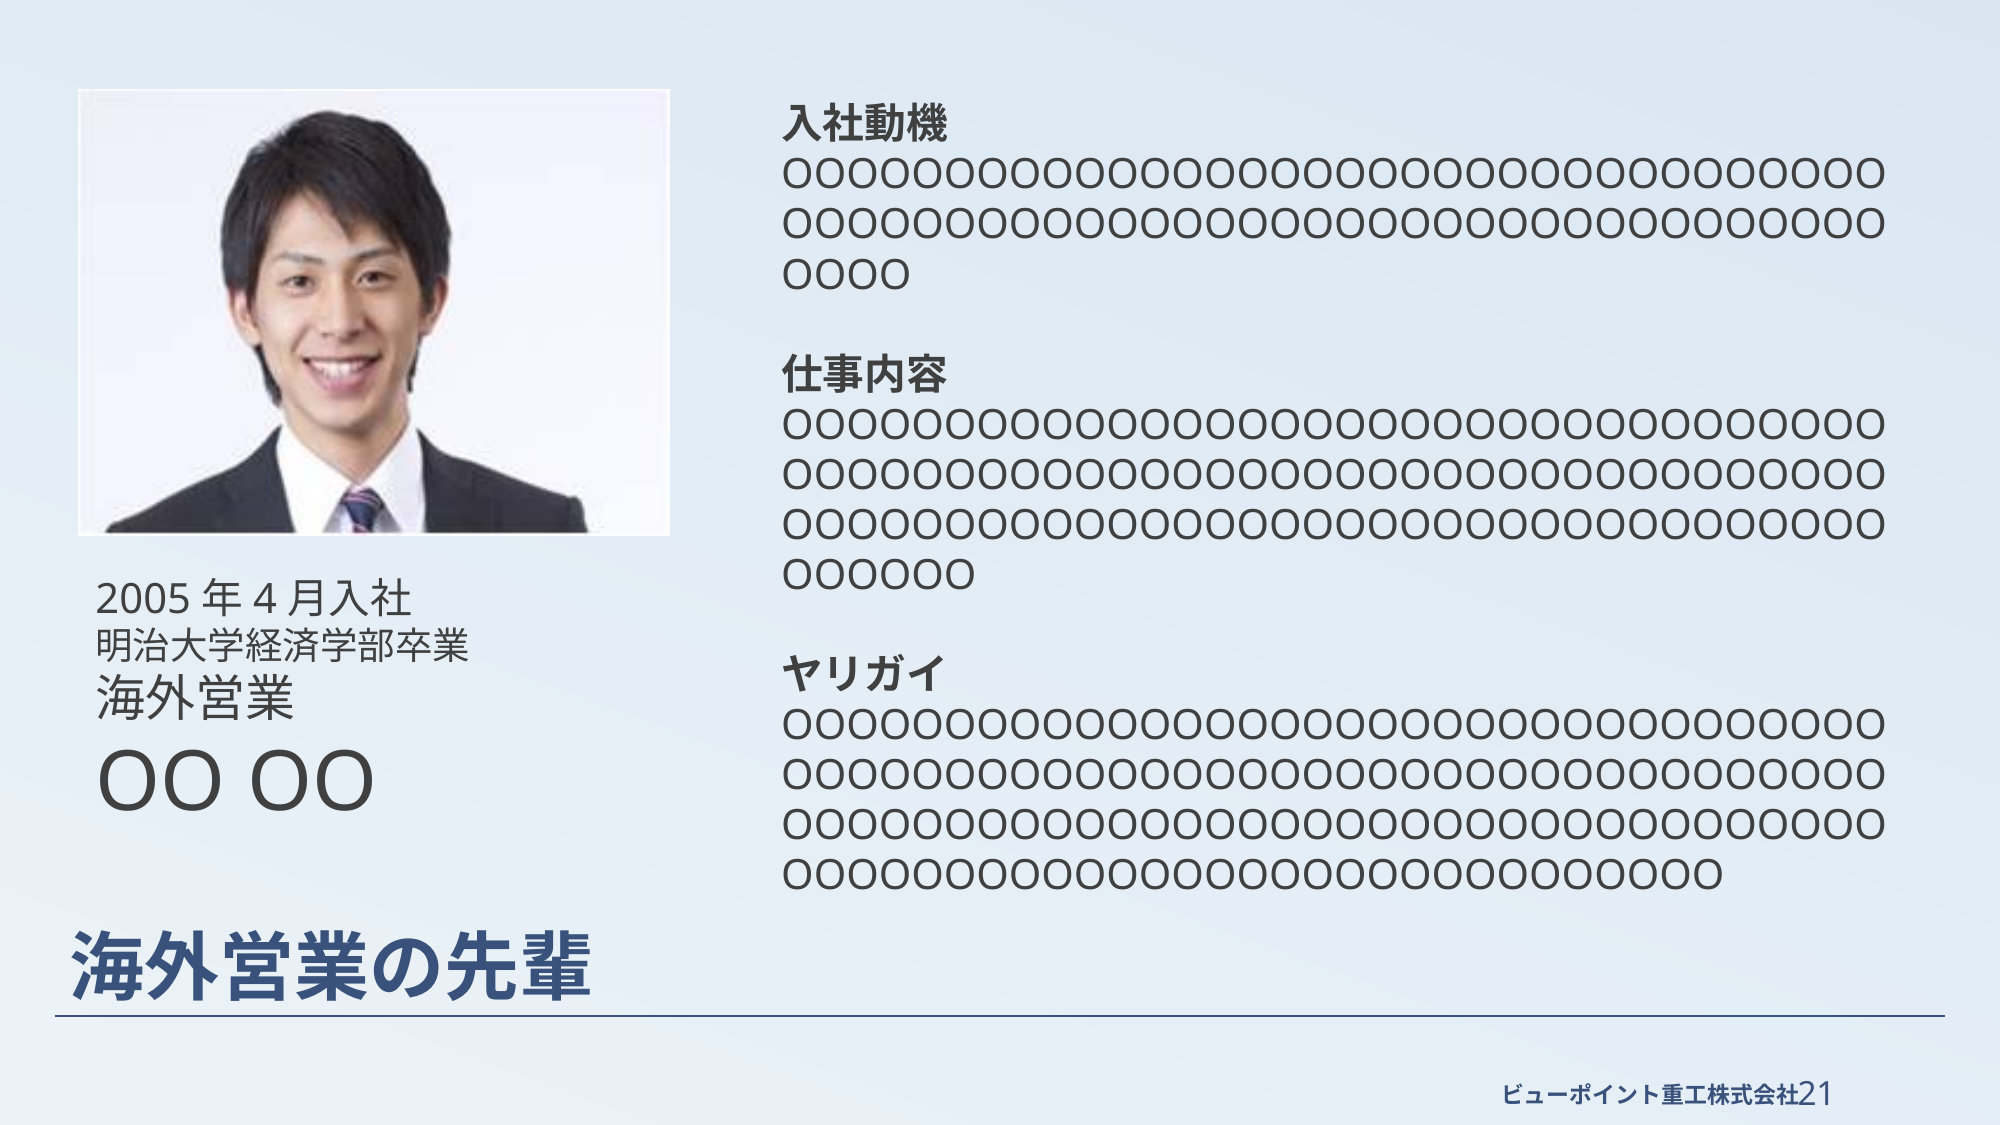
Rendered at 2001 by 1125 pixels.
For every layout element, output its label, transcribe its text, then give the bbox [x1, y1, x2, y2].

title 海外営業の先輩 [54, 923, 1855, 1017]
picture [78, 89, 670, 536]
text_box 入社動機 OOOOOOOOOOOOOOOOOOOOOOOOOOOOOOOOOOOOOOOOOOOOOOOOOOOOOOOOOOOOOOOOOOOOOOOO 仕事内容 OOOOOOOOOOOOOOOOOOOOOOOOOOOOOOOOOOOOOOOOOOOOOOOOOOOOOOOOOOOOOOOOOOOOOOOOOOOOOOOOOOOOOOOOOOOOOOOOOOOOOOOOOOOO ヤリガイ OOOOOOOOOOOOOOOOOOOOOOOOOOOOOOOOOOOOOOOOOOOOOOOOOOOOOOOOOOOOOOOOOOOOOOOOOOOOOOOOOOOOOOOOOOOOOOOOOOOOOOOOOOOOOOOOOOOOOOOOOOOOOOOOOOO [766, 89, 1911, 905]
text_box 2005年4月入社 明治大学経済学部卒業 海外営業 OO OO [80, 564, 486, 834]
